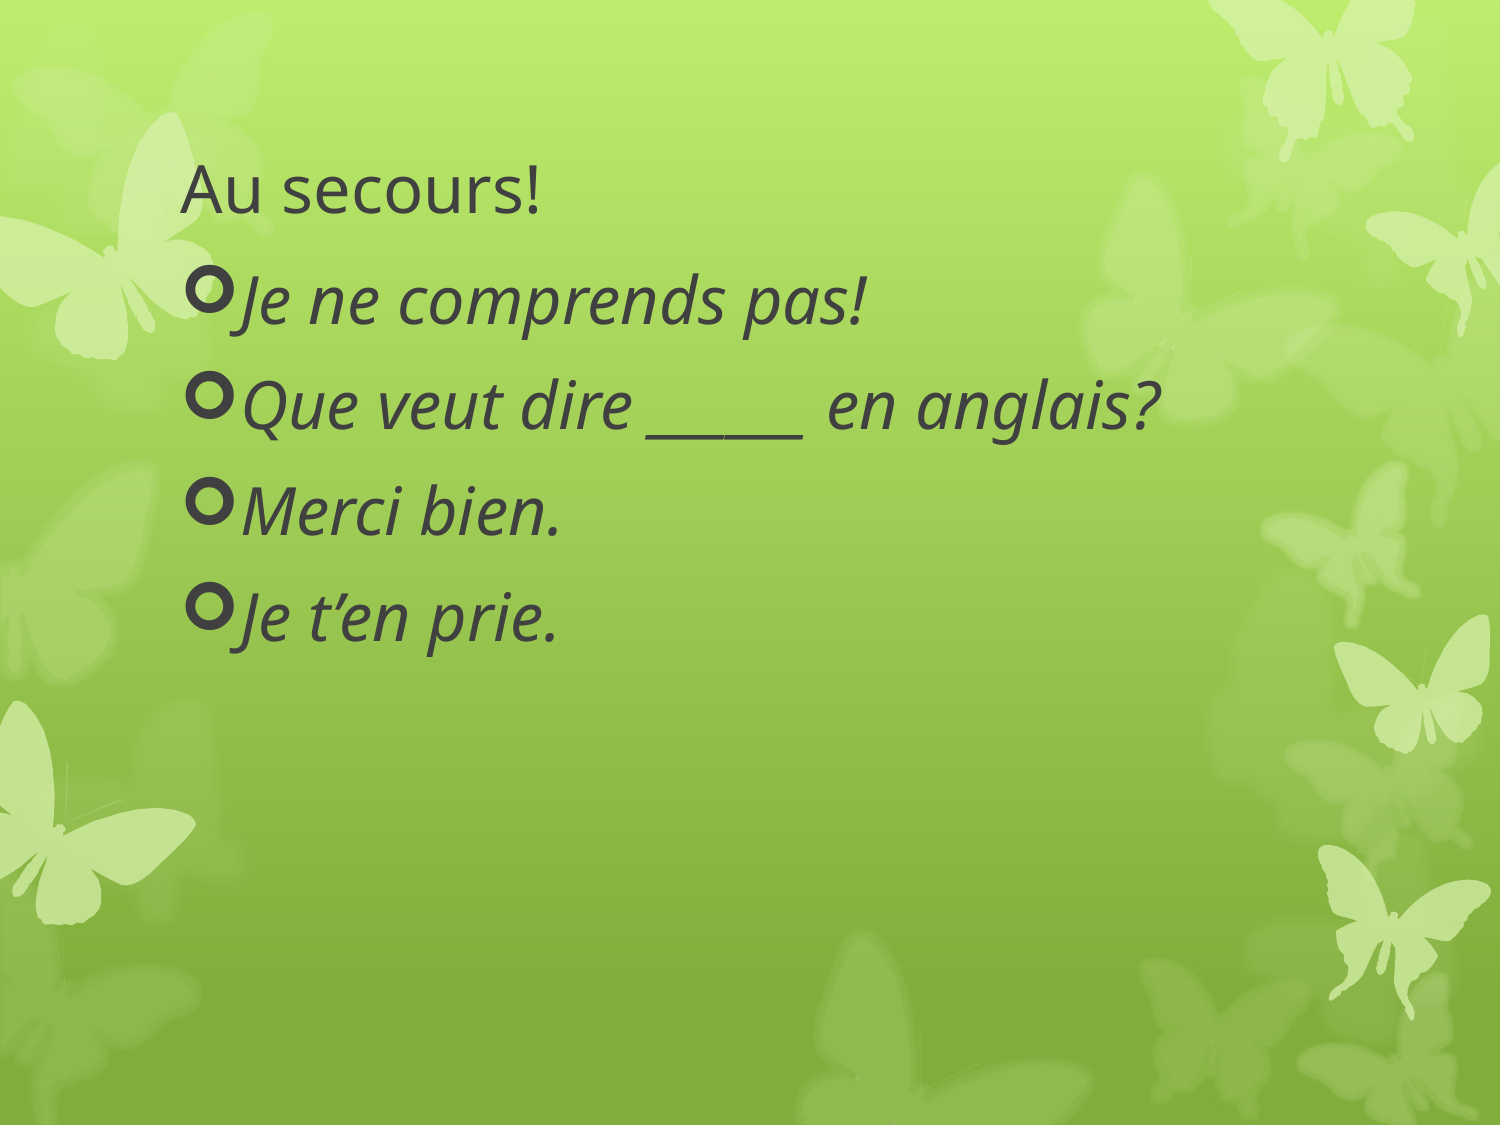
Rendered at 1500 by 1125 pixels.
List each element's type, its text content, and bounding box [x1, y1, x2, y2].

list Je ne comprends pas! Que veut dire ______ en anglais? Merci bien. Je t’en prie. [165, 249, 1450, 1088]
title Au secours! [165, 110, 1335, 249]
